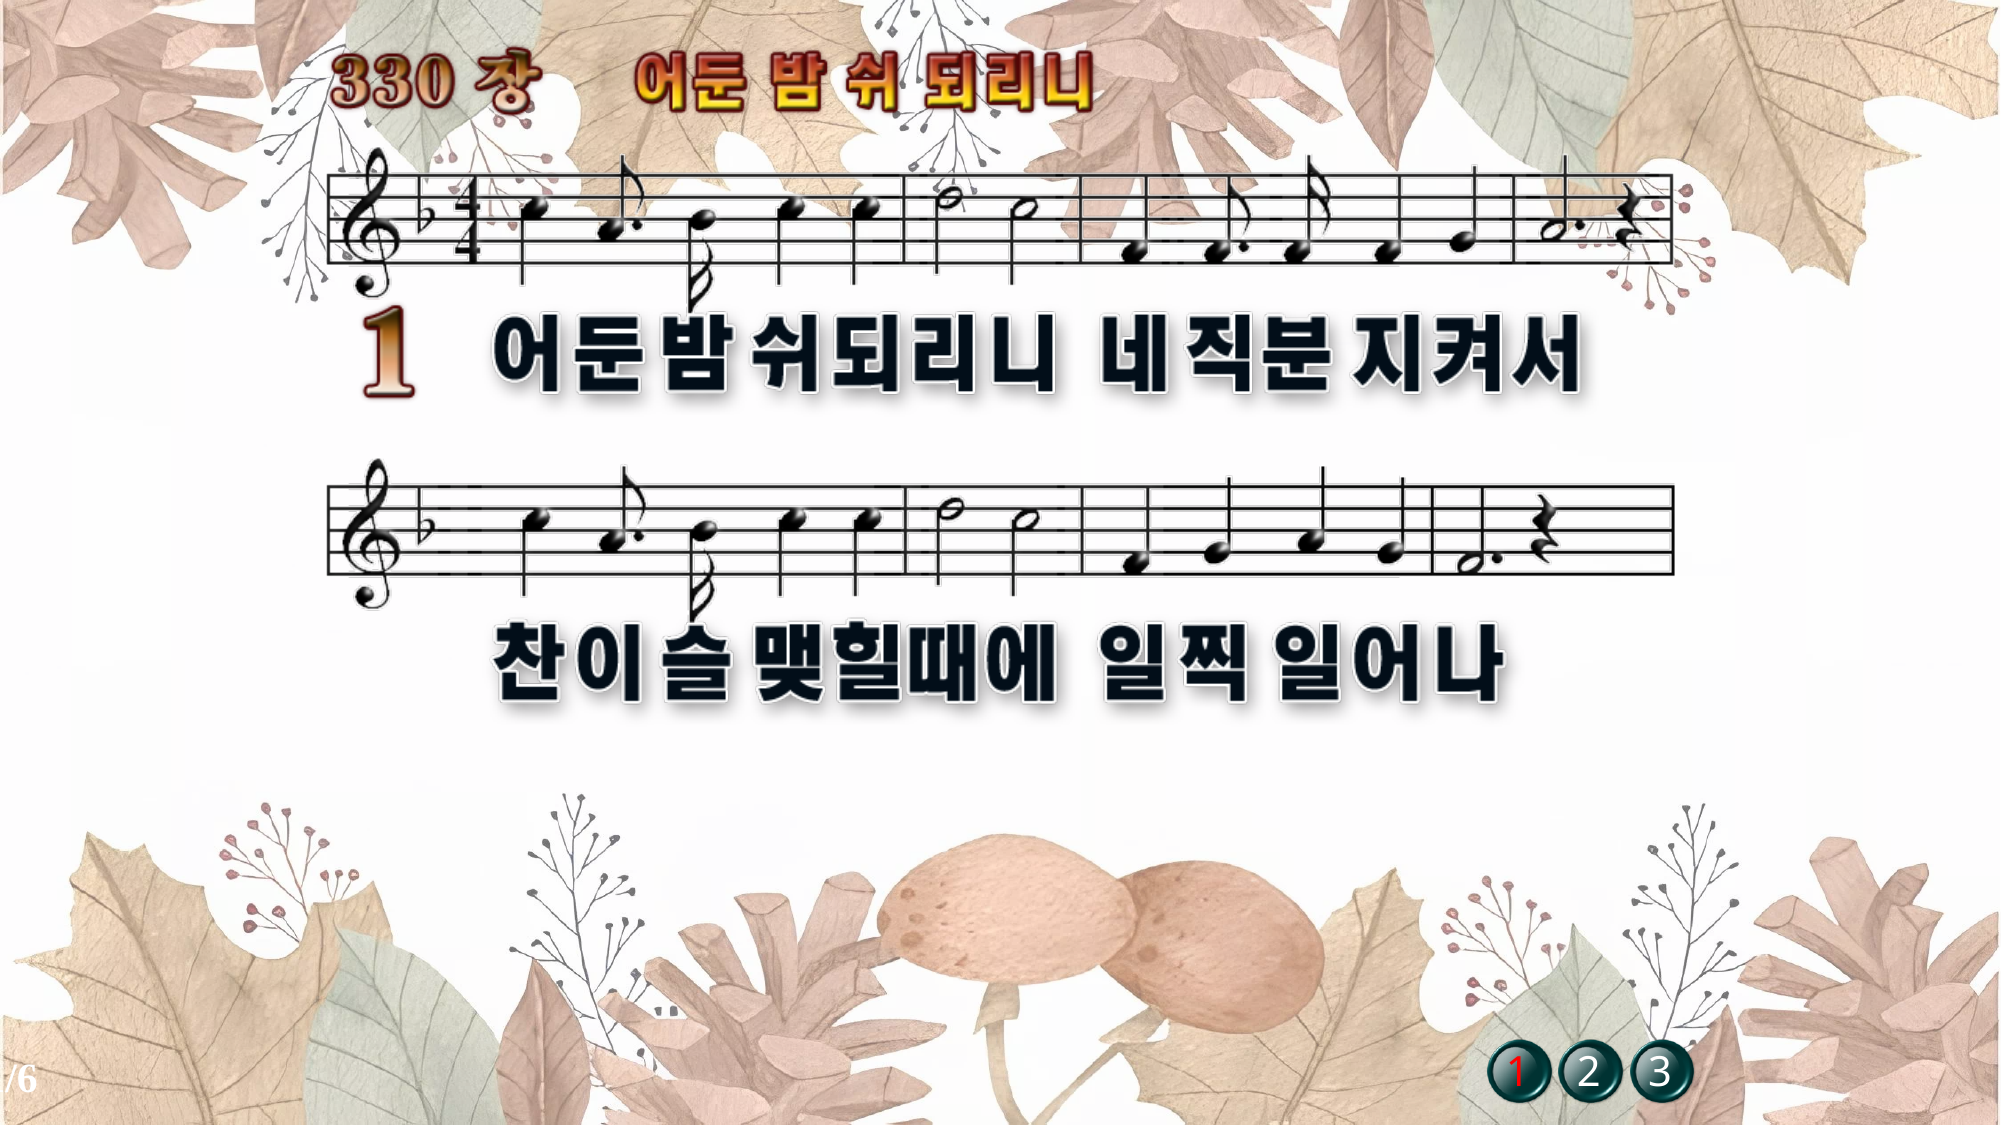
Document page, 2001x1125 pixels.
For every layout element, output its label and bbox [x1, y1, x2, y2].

text_box [1555, 1035, 1626, 1106]
text_box [1484, 1035, 1555, 1106]
picture [0, 0, 2001, 1125]
text_box [1627, 1035, 1697, 1106]
